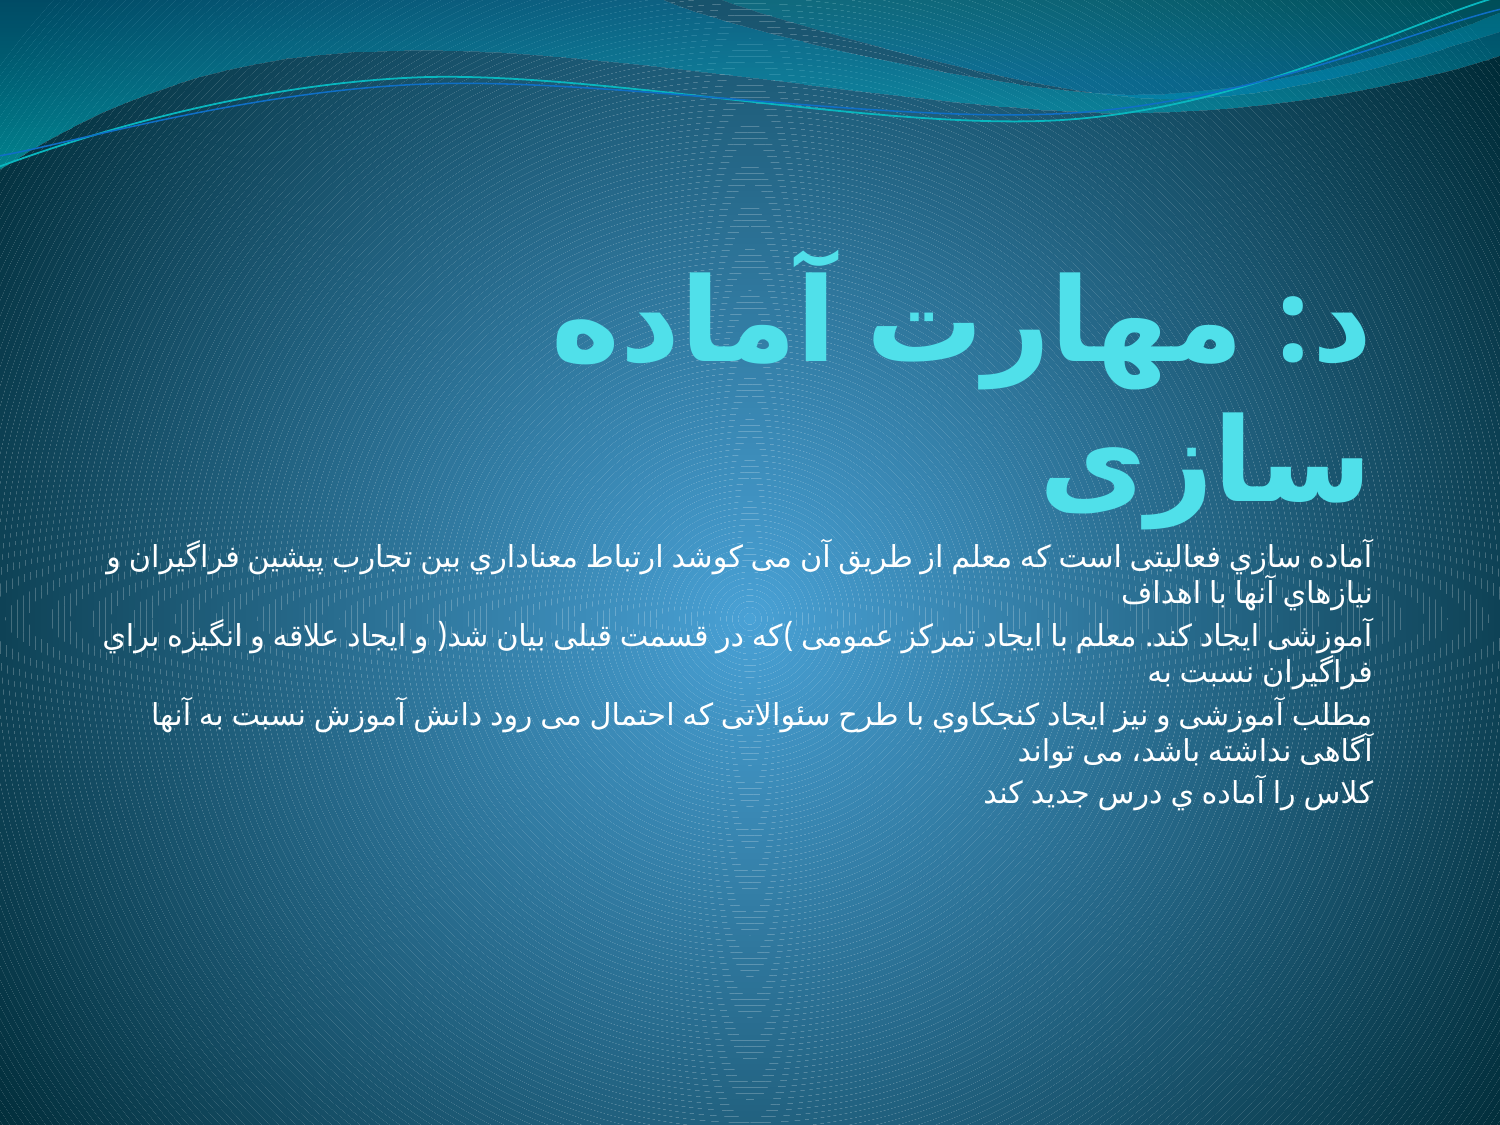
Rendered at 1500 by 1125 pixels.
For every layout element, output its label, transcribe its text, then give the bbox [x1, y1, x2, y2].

title د: مهارت آماده سازی [87, 224, 1376, 525]
subtitle آماده سازي فعالیتی است که معلم از طریق آن می کوشد ارتباط معناداري بین تجارب پیشین فراگیران و نیازهاي آنها با اهداف آموزشی ایجاد کند. معلم با ایجاد تمرکز عمومی )که در قسمت قبلی بیان شد( و ایجاد علاقه و انگیزه براي فراگیران نسبت به مطلب آموزشی و نیز ایجاد کنجکاوي با طرح سئوالاتی که احتمال می رود دانش آموزش نسبت به آنها آگاهی نداشته باشد، می تواند کلاس را آماده ي درس جدید کند [87, 529, 1376, 818]
